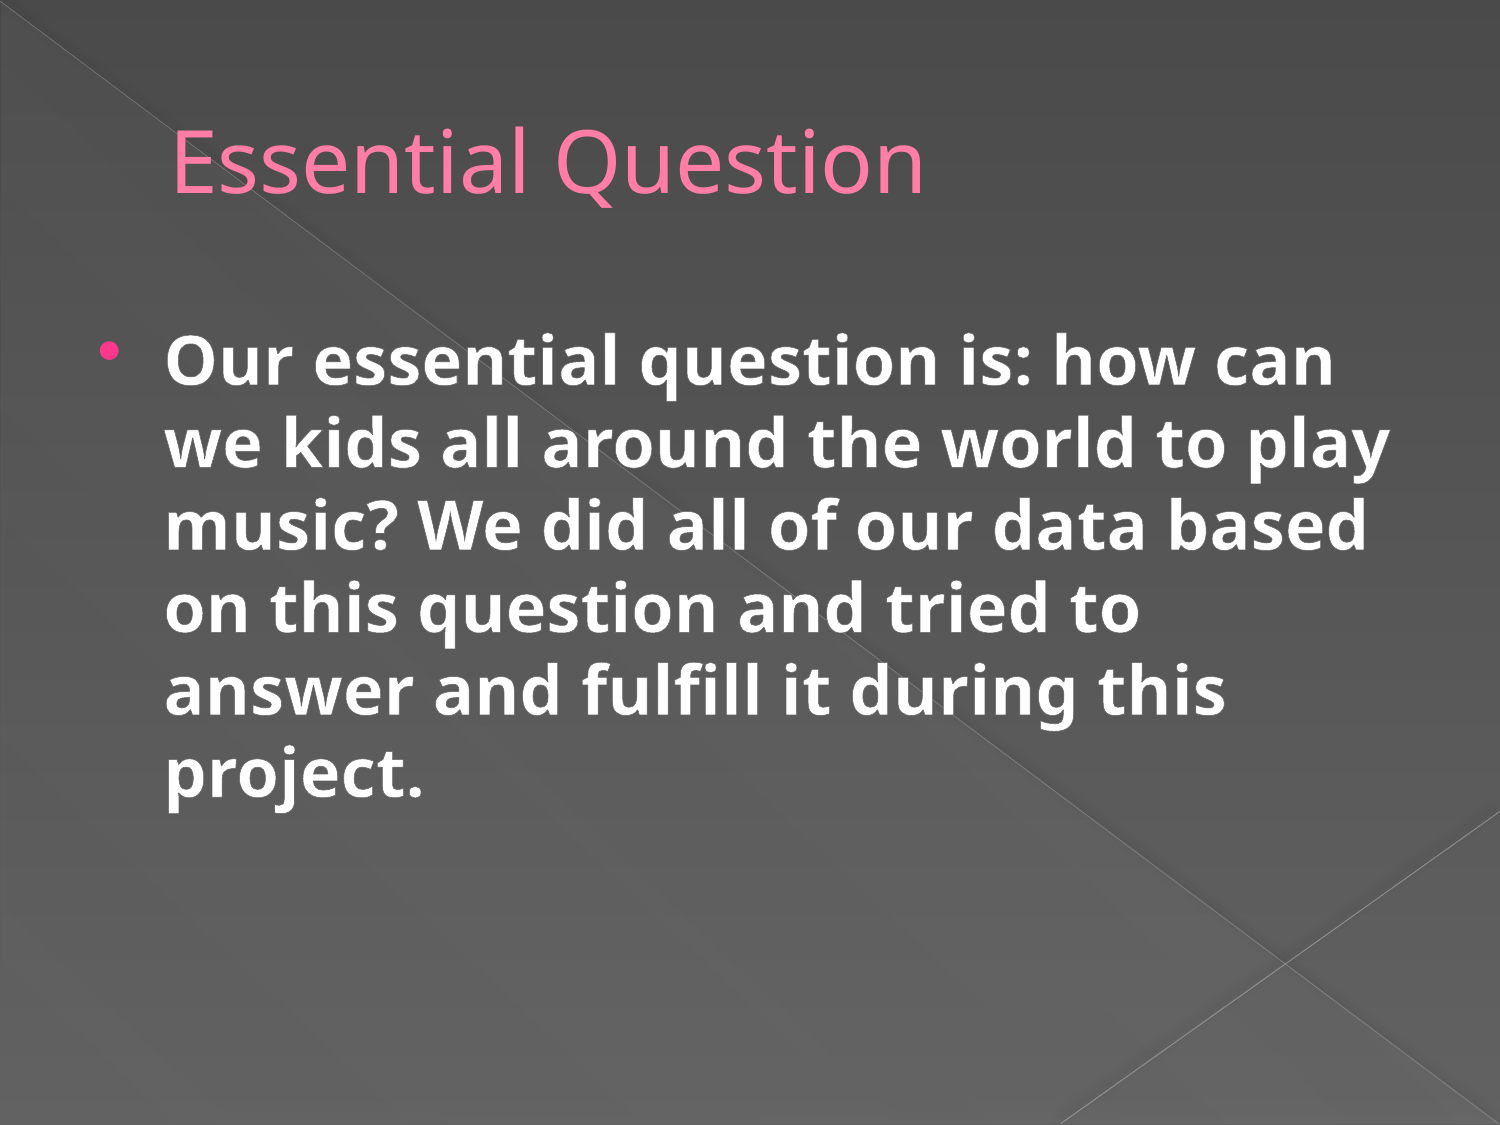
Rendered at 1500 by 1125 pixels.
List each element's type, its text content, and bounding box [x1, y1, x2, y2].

title Essential Question [75, 43, 1425, 274]
list Our essential question is: how can we kids all around the world to play music? We did all of our data based on this question and tried to answer and fulfill it during this project. [75, 308, 1425, 1059]
